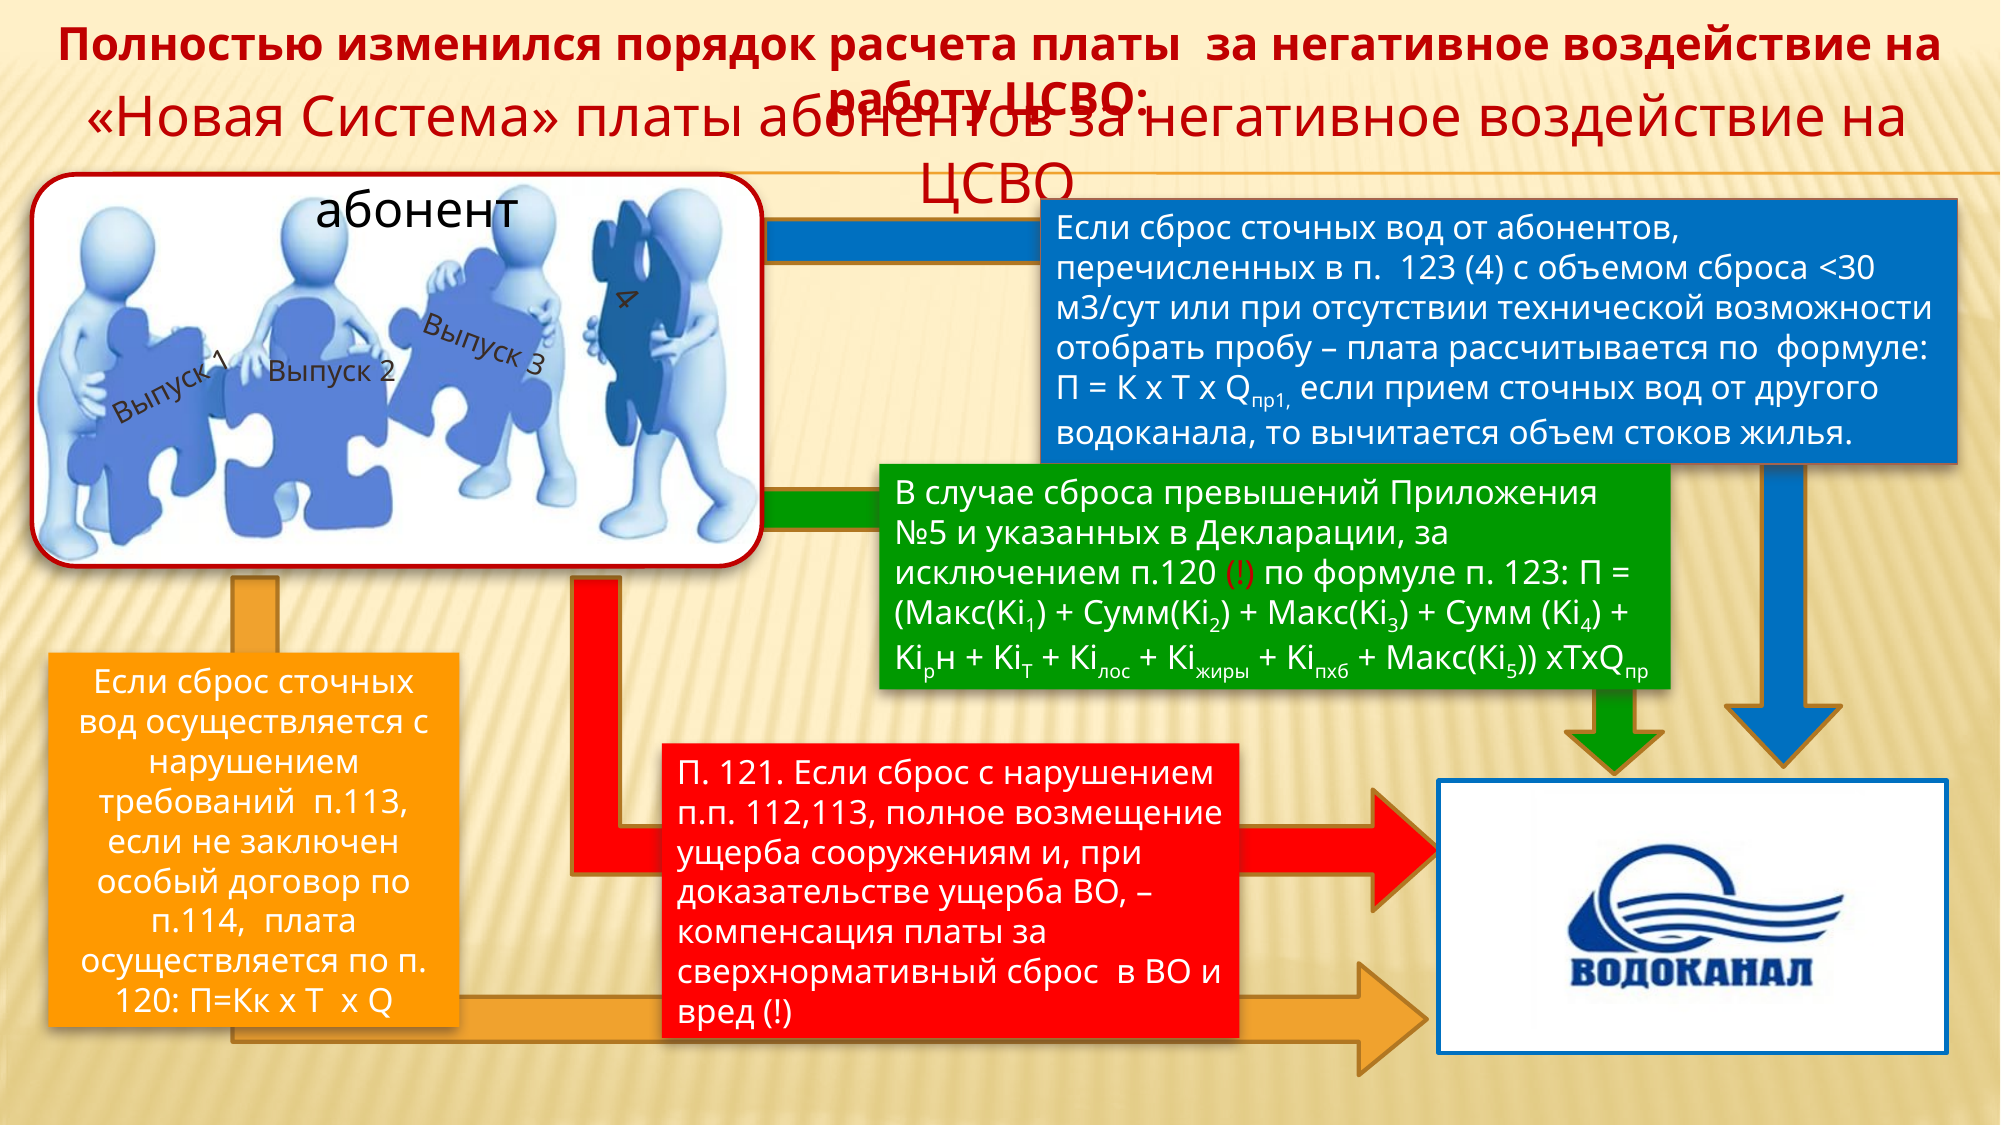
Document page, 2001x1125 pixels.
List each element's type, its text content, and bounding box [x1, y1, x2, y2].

text_box П. 121. Если сброс с нарушением п.п. 112,113, полное возмещение ущерба сооружениям и, при доказательстве ущерба ВО, – компенсация платы за сверхнормативный сброс в ВО и вред (!) [661, 743, 1240, 1038]
text_box [569, 587, 652, 877]
picture [31, 174, 763, 567]
text_box [1723, 482, 1844, 769]
text_box [230, 587, 280, 651]
text_box [454, 994, 653, 1044]
text_box [1563, 707, 1666, 776]
text_box В случае сброса превышений Приложения №5 и указанных в Декларации, за исключением п.120 (!) по формуле п. 123: П = (Макс(Ki1) + Сумм(Ki2) + Макс(Ki3) + Сумм (Ki4) + Kiрн + KiT + Кiлос + Кiжиры + Kiпхб + Макс(Кi5)) xTxQпр [879, 463, 1671, 690]
text_box [1249, 961, 1429, 1078]
text_box Если сброс сточных вод осуществляется с нарушением требований п.113, если не заключен особый договор по п.114, плата осуществляется по п. 120: П=Кк х Т х Q [48, 652, 460, 1027]
text_box Полностью изменился порядок расчета платы за негативное воздействие на работу ЦСВО: [0, 7, 2000, 133]
text_box [1251, 787, 1430, 914]
text_box [773, 487, 869, 532]
text_box Если сброс сточных вод от абонентов, перечисленных в п. 123 (4) с объемом сброса <30 м3/сут или при отсутствии технической возможности отобрать пробу – плата рассчитывается по формуле: П = К x Т x Qпр1, если прием сточных вод от другого водоканала, то вычитается объем стоков жилья. [1040, 198, 1958, 465]
picture [1440, 782, 1945, 1051]
text_box «Новая Система» платы абонентов за негативное воздействие на ЦСВО [5, 133, 1990, 223]
text_box [774, 223, 1030, 266]
